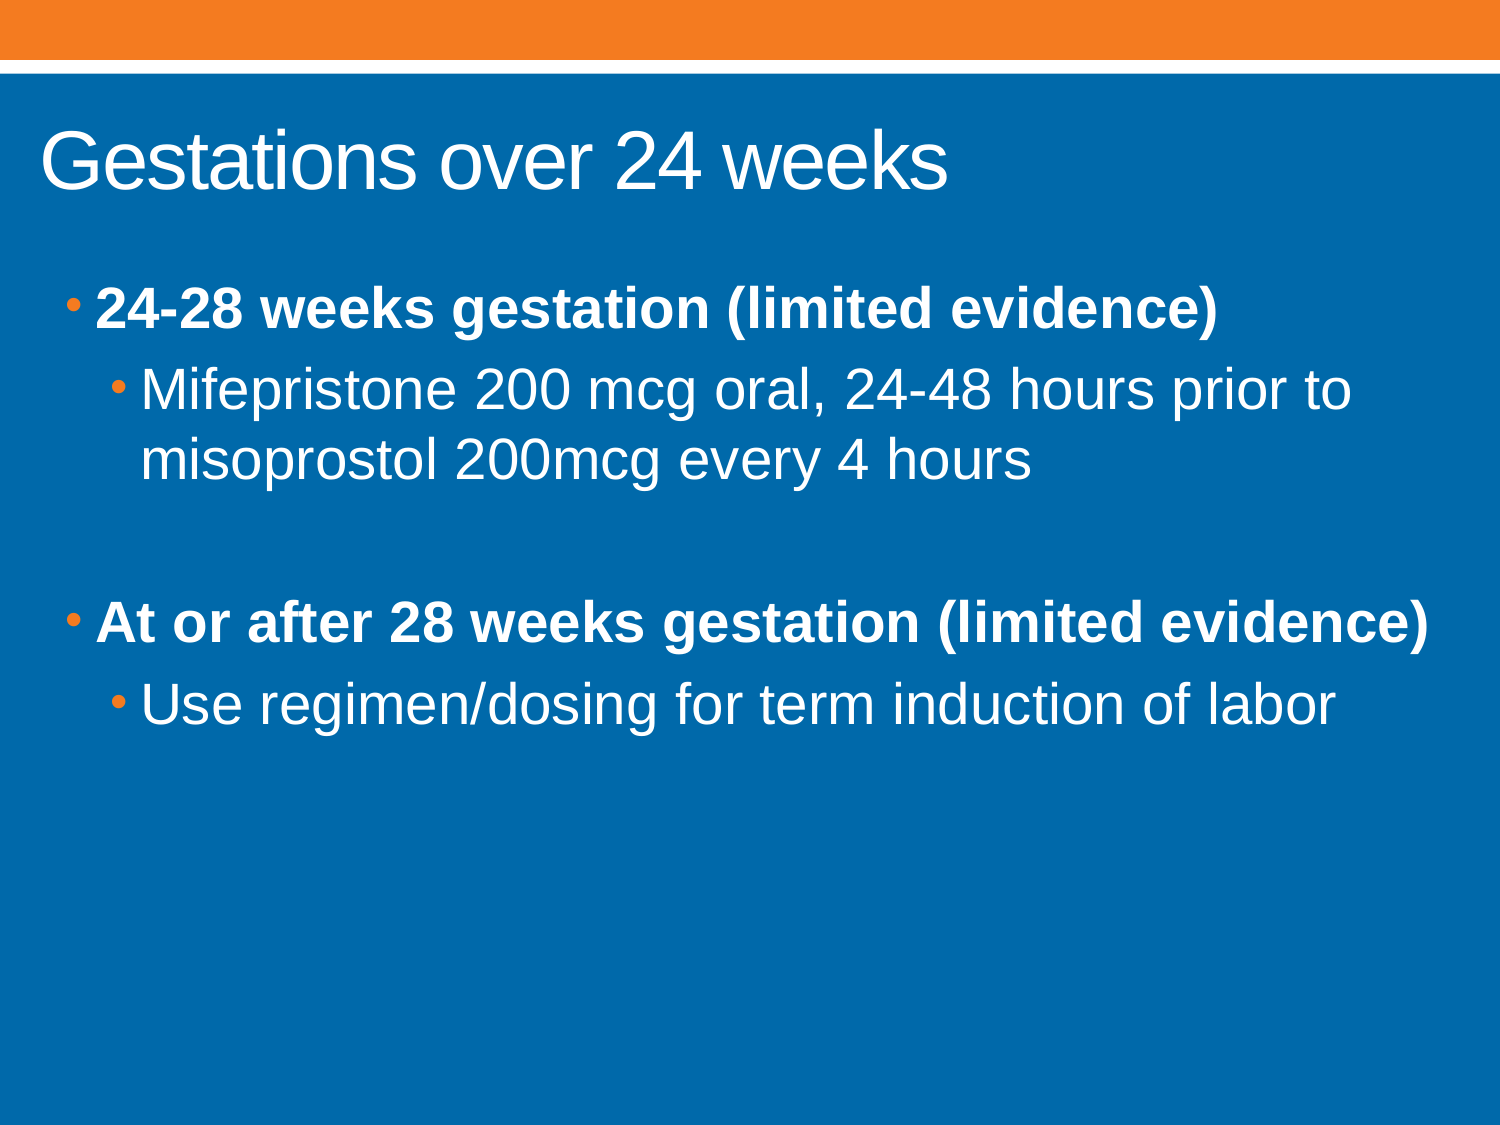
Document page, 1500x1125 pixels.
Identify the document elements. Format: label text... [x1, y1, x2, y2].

list 24-28 weeks gestation (limited evidence) Mifepristone 200 mcg oral, 24-48 hours prior to misoprostol 200mcg every 4 hours At or after 28 weeks gestation (limited evidence) Use regimen/dosing for term induction of labor [50, 262, 1475, 1063]
title Gestations over 24 weeks [24, 75, 1375, 238]
